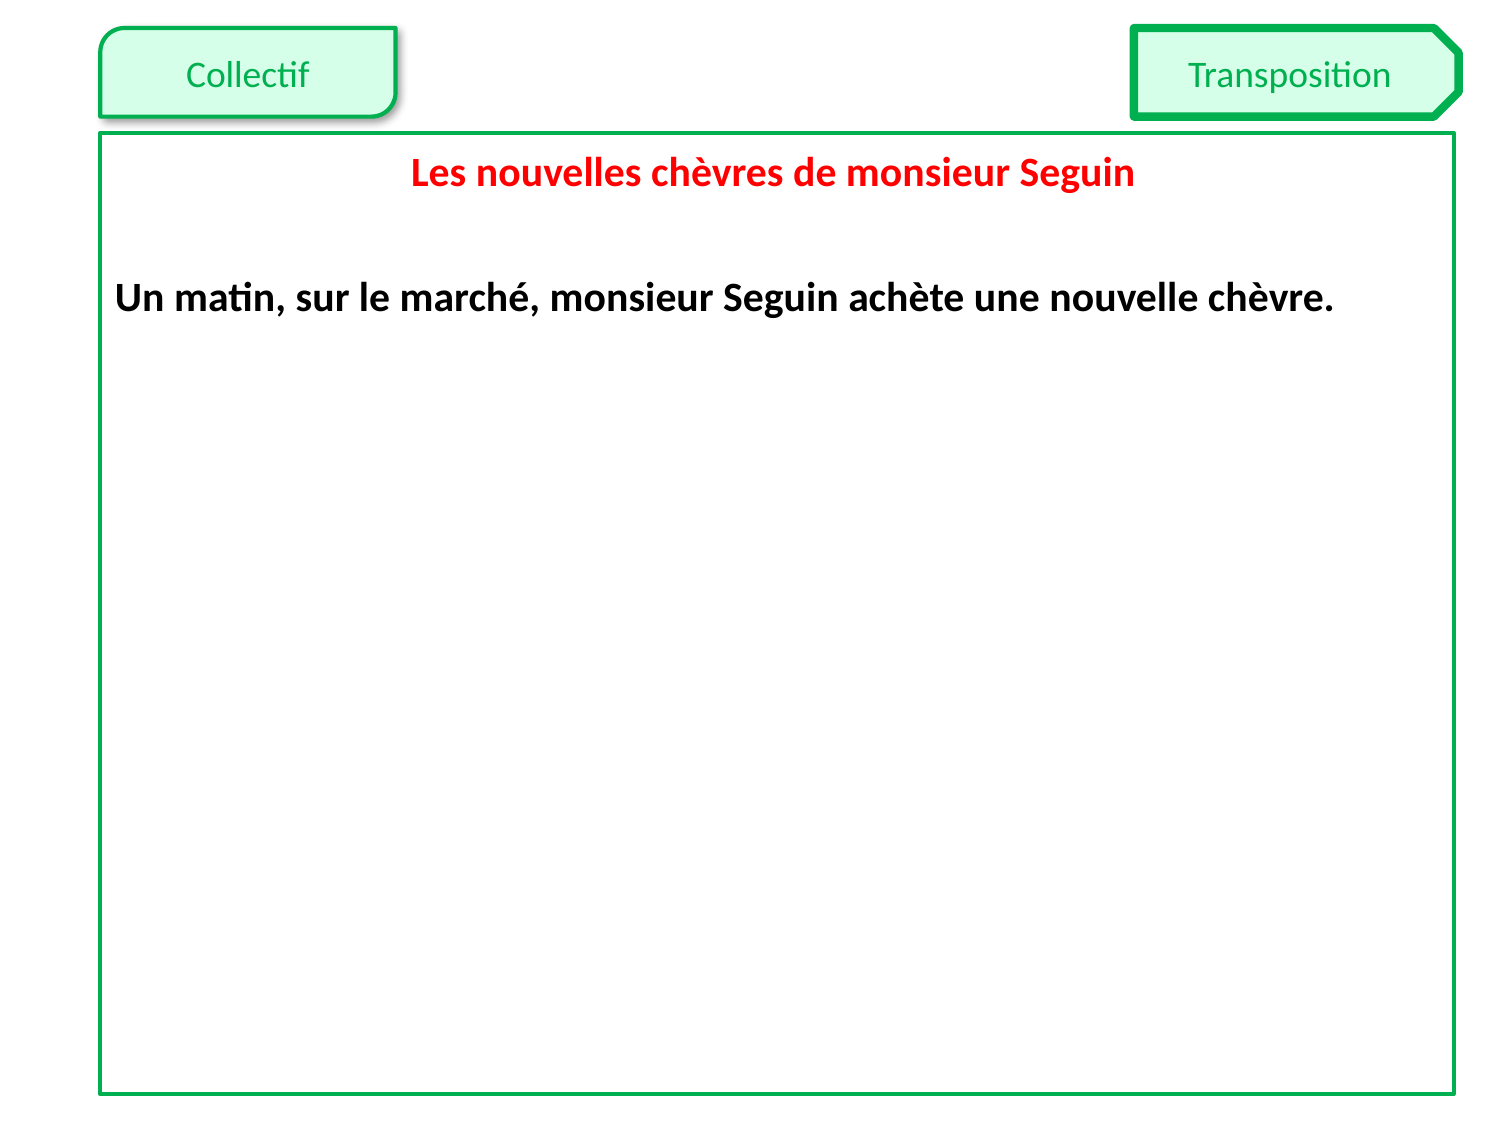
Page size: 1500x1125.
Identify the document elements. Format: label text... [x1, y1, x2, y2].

text_box Les nouvelles chèvres de monsieur Seguin Un matin, sur le marché, monsieur Seguin achète une nouvelle chèvre. [100, 137, 1447, 327]
